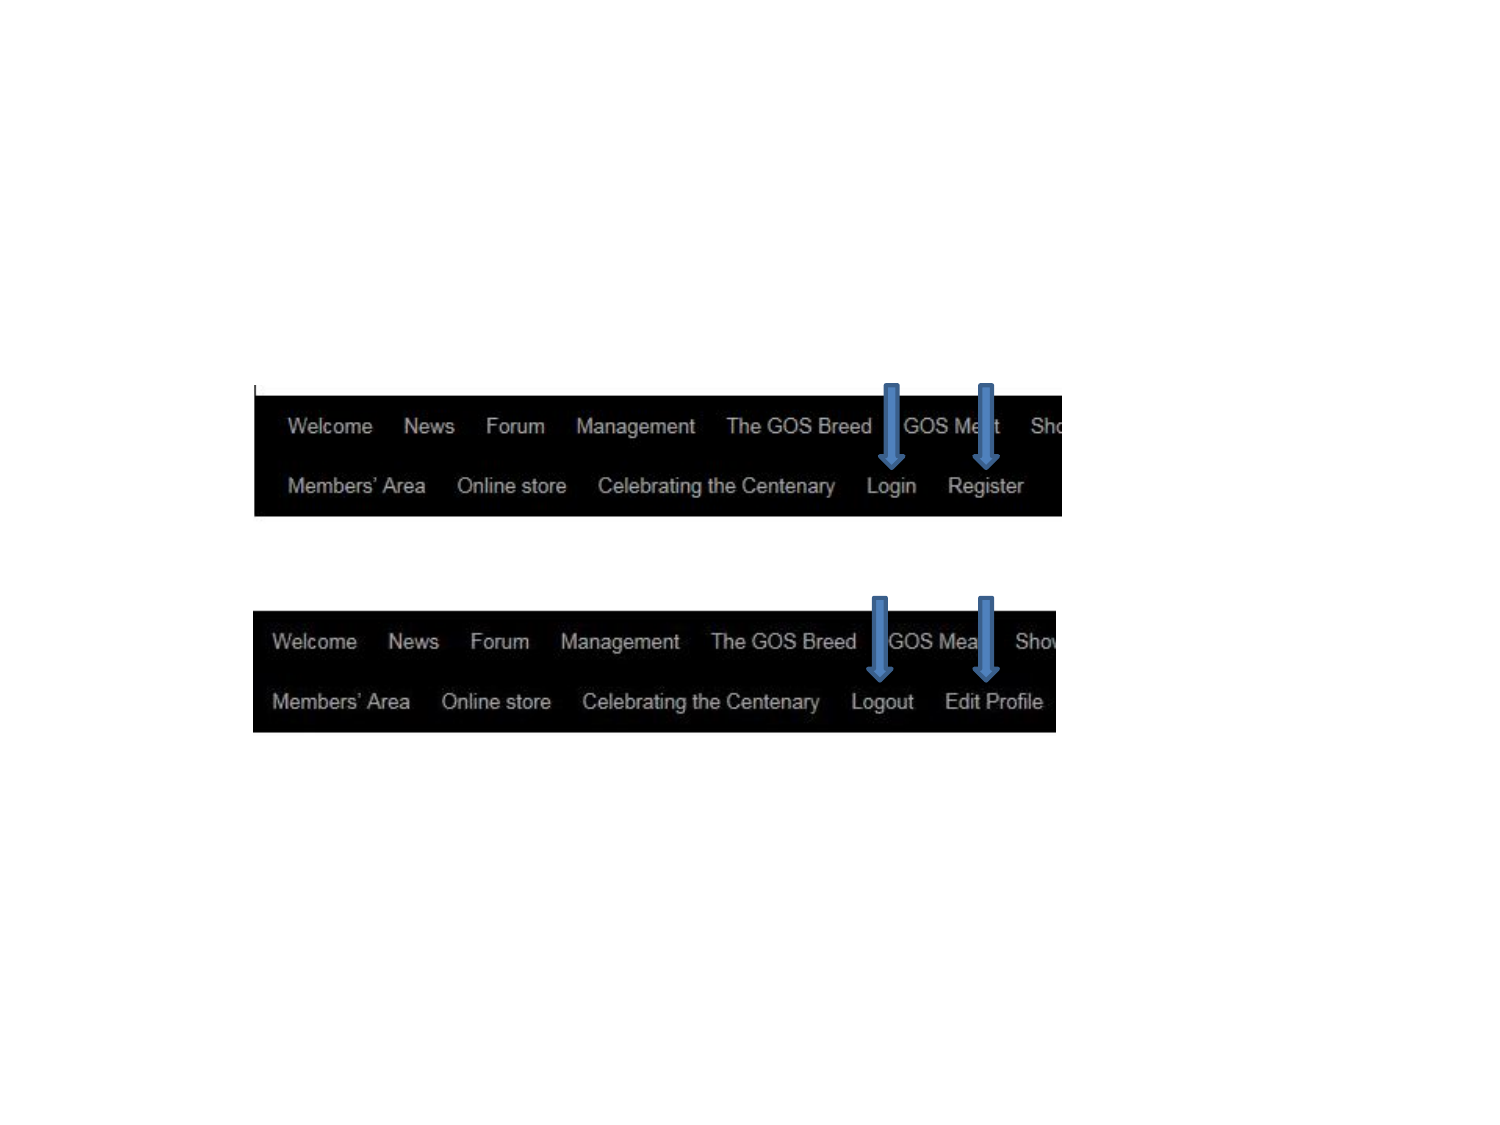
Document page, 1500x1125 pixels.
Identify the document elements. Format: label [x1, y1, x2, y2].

picture [253, 385, 1062, 545]
picture [253, 597, 1056, 736]
